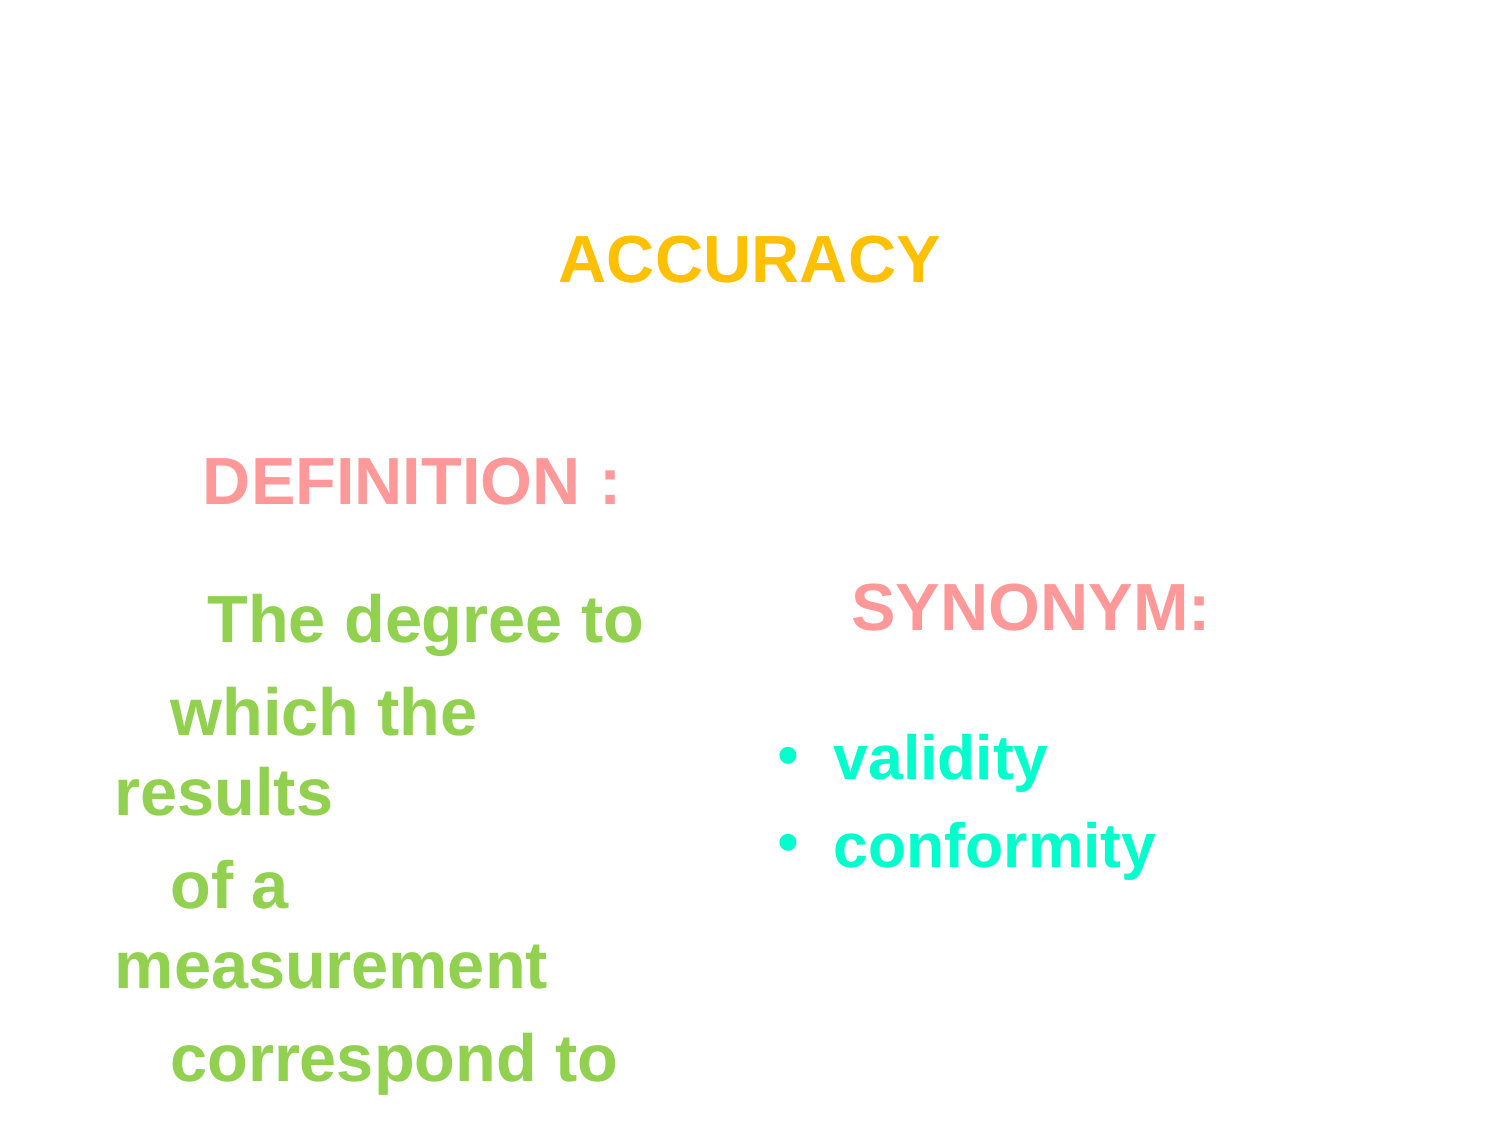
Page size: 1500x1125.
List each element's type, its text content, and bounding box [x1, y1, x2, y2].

title ACCURACY [112, 162, 1388, 350]
list DEFINITION : The degree to which the results of a measurement correspond to the true state or truth [99, 337, 725, 1063]
list SYNONYM: validity conformity [762, 462, 1388, 913]
